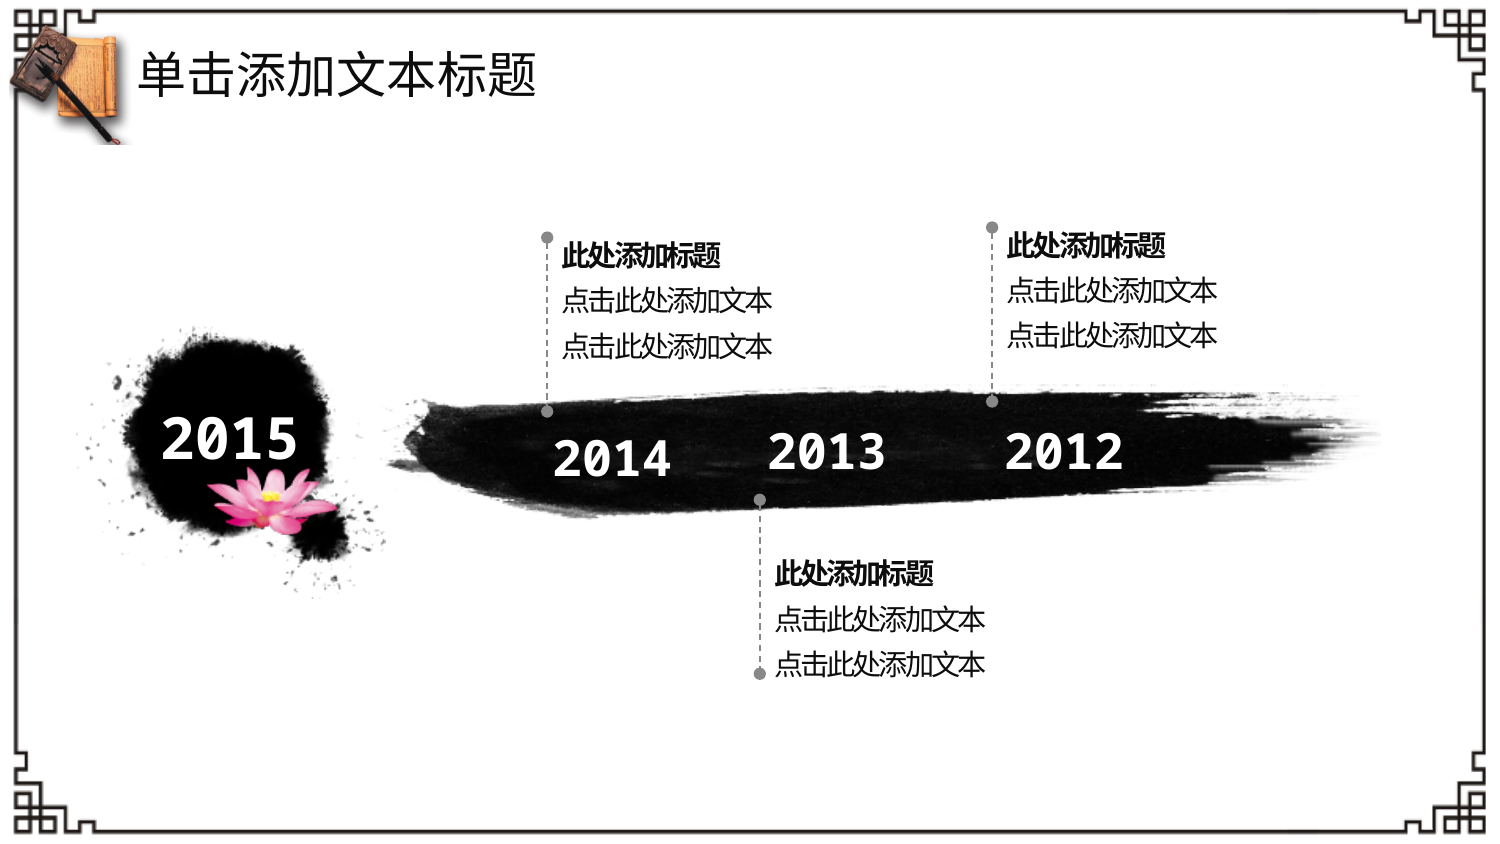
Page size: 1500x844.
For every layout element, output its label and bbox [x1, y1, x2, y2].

text_box [76, 324, 386, 599]
picture [0, 0, 1500, 844]
